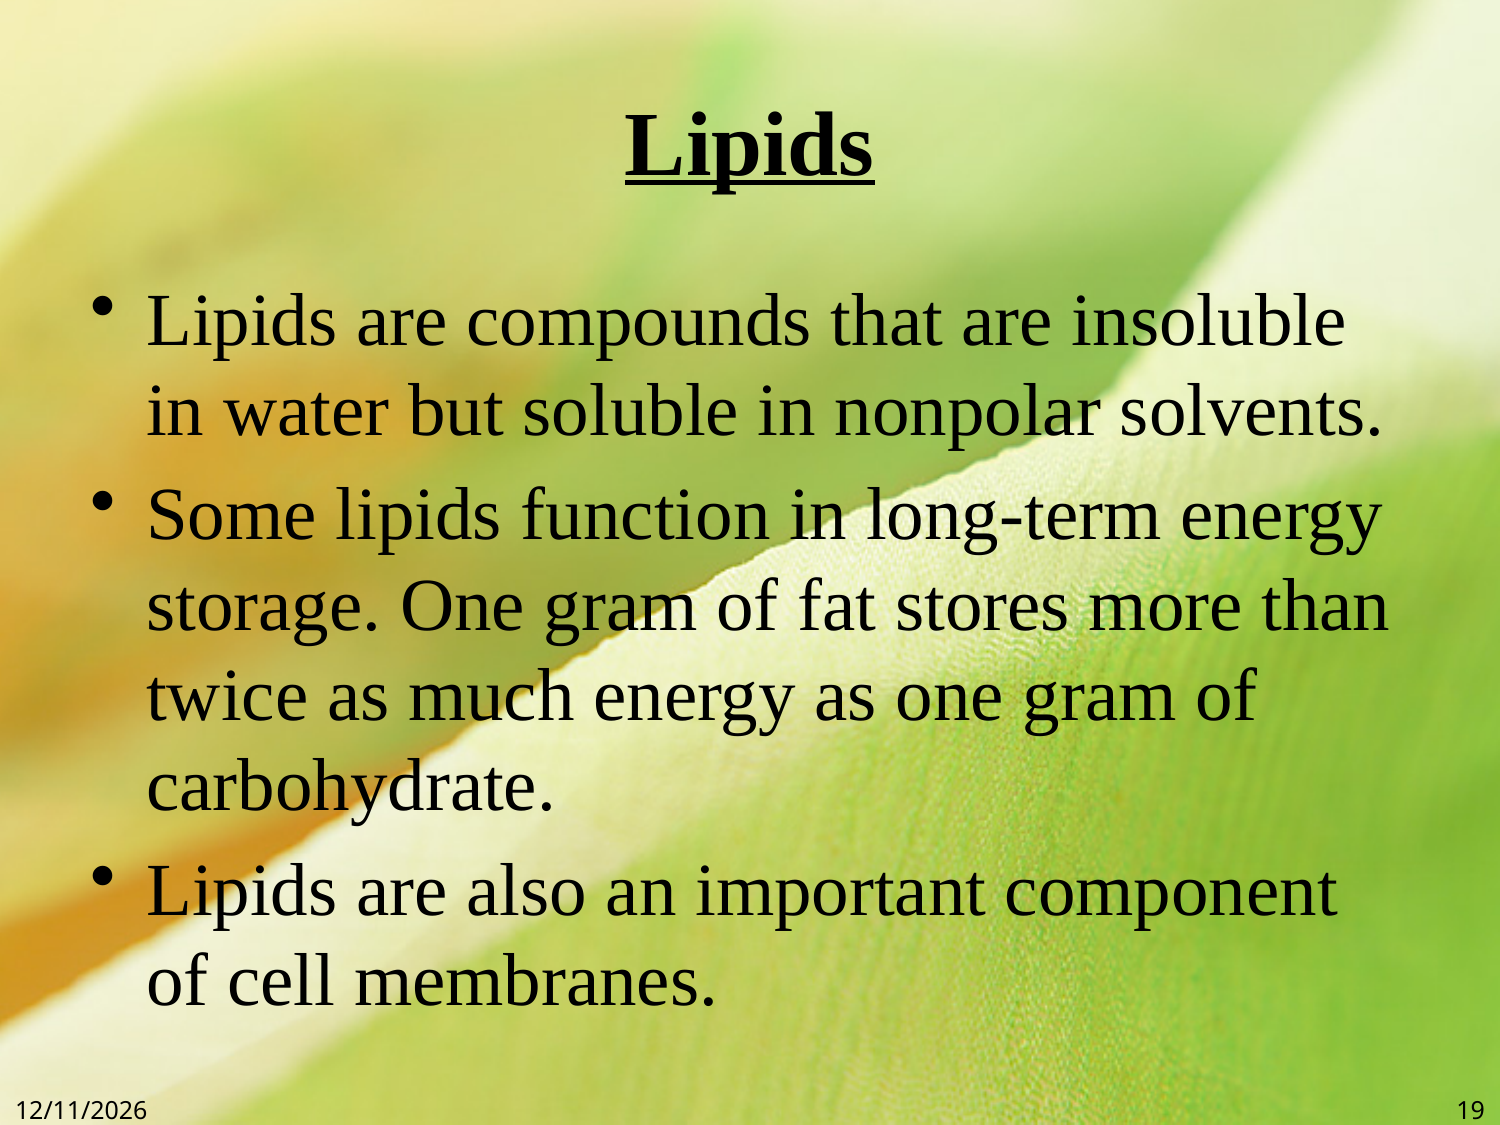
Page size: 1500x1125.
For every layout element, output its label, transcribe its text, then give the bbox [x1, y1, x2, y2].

slide_number 19 [1324, 1087, 1500, 1125]
list Lipids are compounds that are insoluble in water but soluble in nonpolar solvents. Some lipids function in long-term energy storage. One gram of fat stores more than twice as much energy as one gram of carbohydrate. Lipids are also an important component of cell membranes. [74, 262, 1426, 1006]
picture [0, 0, 1500, 1125]
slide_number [0, 1087, 351, 1125]
title Lipids [74, 44, 1426, 233]
